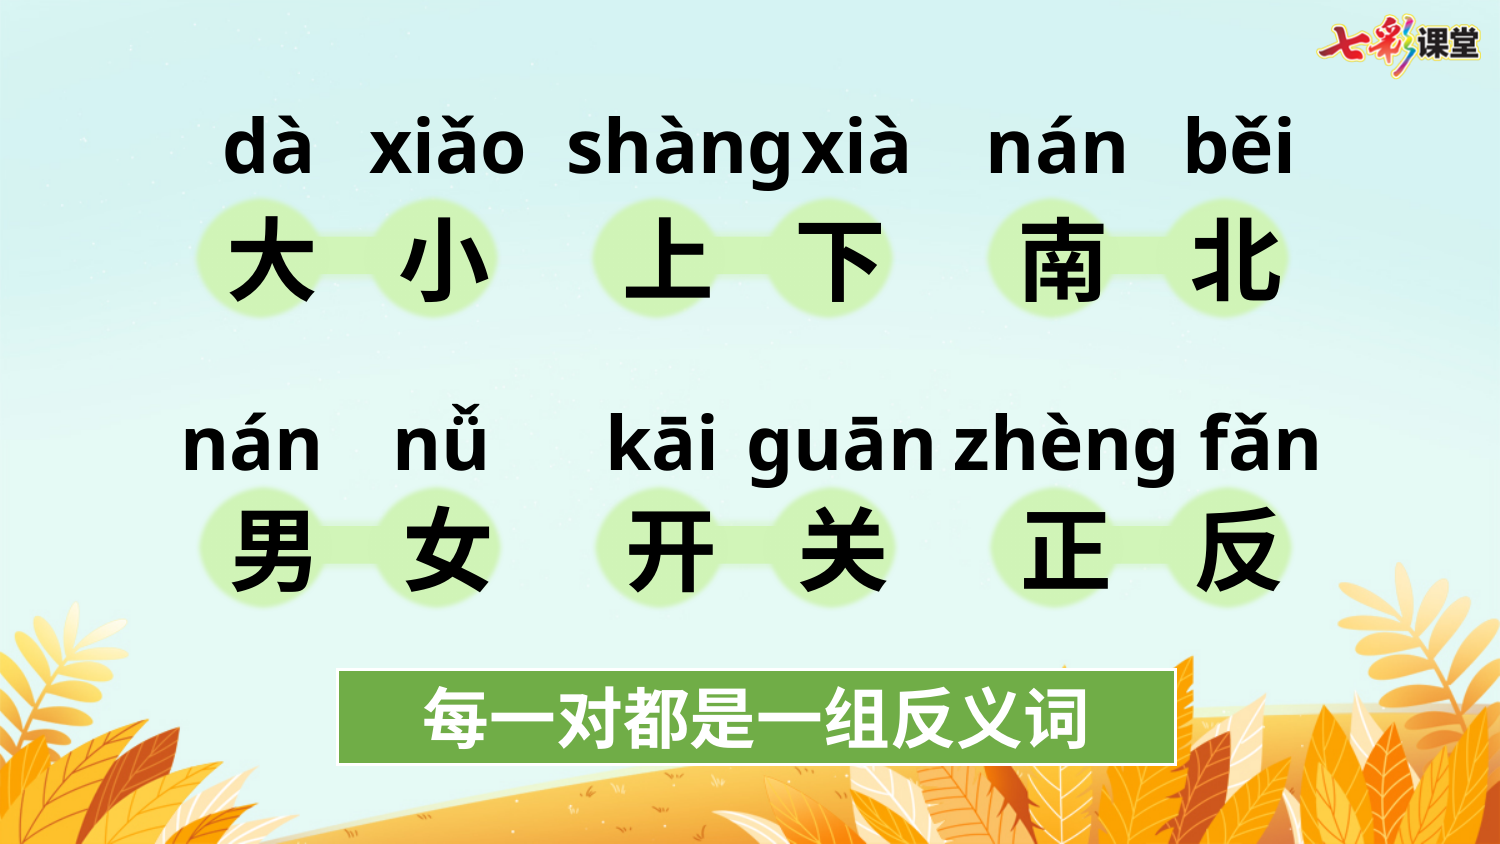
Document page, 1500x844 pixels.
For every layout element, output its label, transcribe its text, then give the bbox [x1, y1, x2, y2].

text_box xiǎo [384, 91, 543, 196]
text_box nán [165, 387, 339, 493]
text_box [982, 193, 1294, 323]
text_box xià [786, 91, 928, 196]
text_box kāi [590, 387, 731, 482]
text_box 每一对都是一组反义词 [336, 668, 1177, 766]
text_box fǎn [1184, 387, 1339, 493]
text_box shàng [551, 91, 786, 196]
text_box nǚ [378, 387, 506, 482]
text_box zhèng [938, 387, 1184, 493]
picture [0, 0, 1500, 844]
text_box guān [731, 387, 938, 493]
text_box nán [970, 91, 1145, 196]
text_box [587, 193, 898, 323]
text_box dà [208, 91, 384, 193]
text_box běi [1167, 91, 1312, 196]
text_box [191, 193, 503, 323]
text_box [985, 482, 1297, 613]
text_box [194, 482, 506, 613]
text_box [590, 482, 901, 613]
